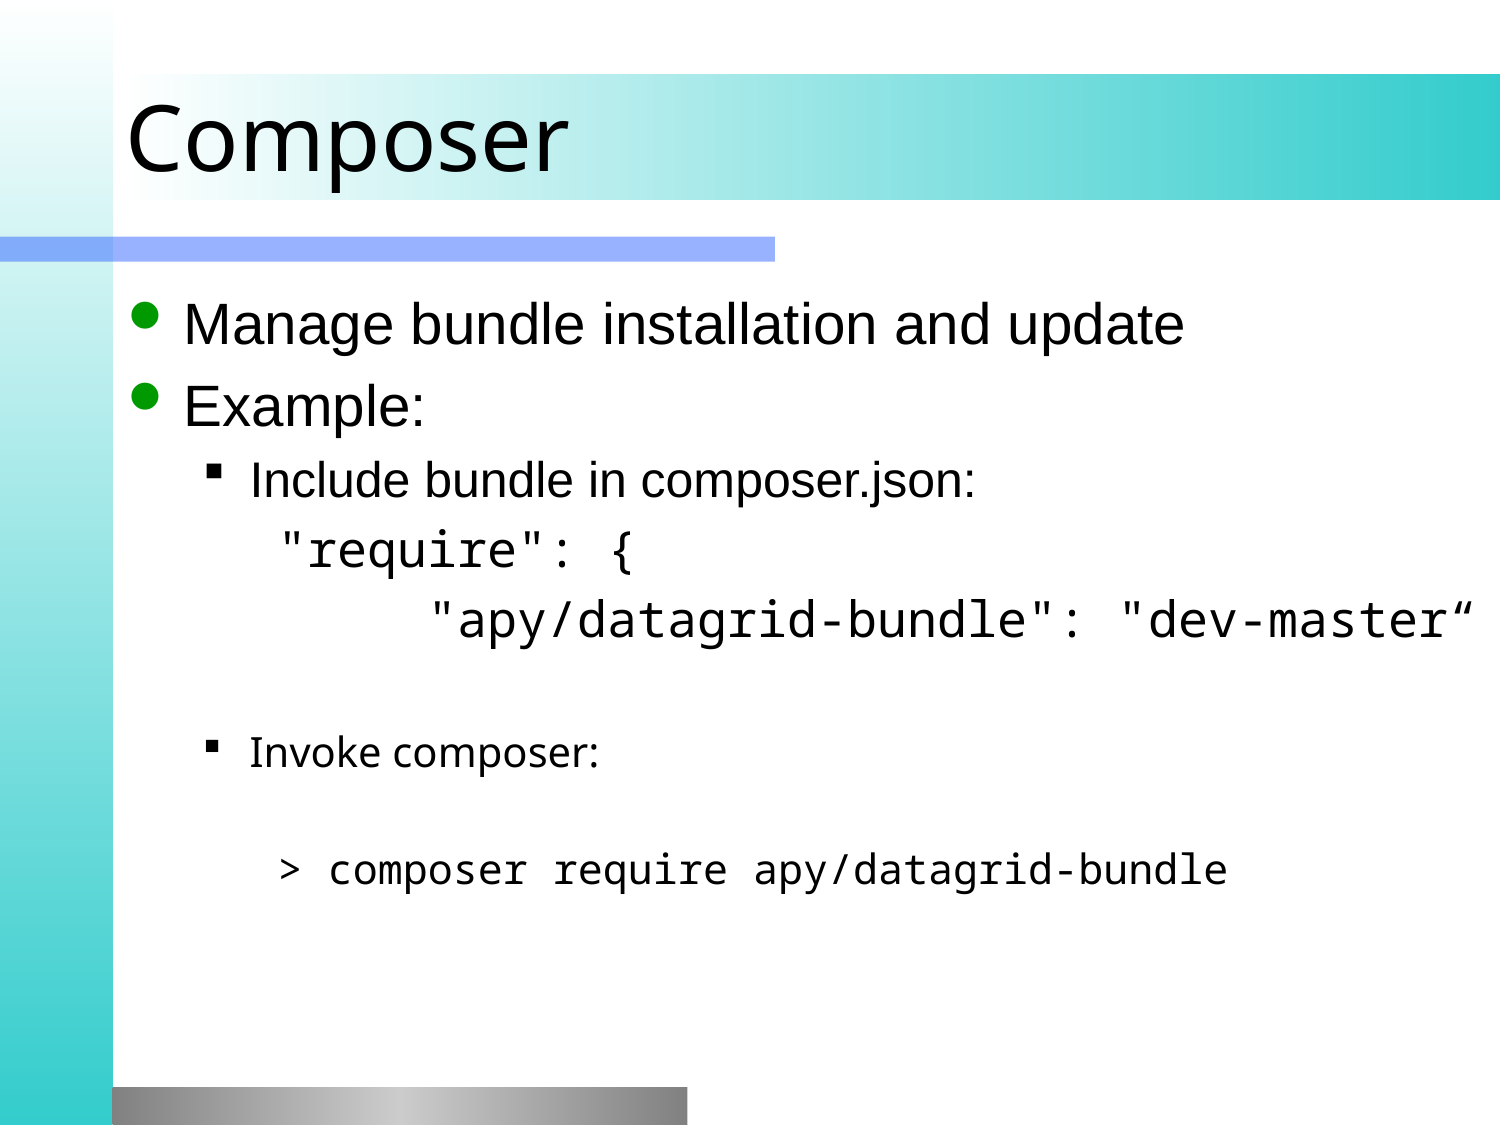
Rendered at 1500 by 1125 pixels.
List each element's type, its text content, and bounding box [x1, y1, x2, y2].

title Composer [110, 40, 1386, 229]
list Manage bundle installation and update Example: Include bundle in composer.json: "require": { "apy/datagrid-bundle": "dev-master“ Invoke composer: > composer require apy/datagrid-bundle [112, 278, 1500, 1073]
